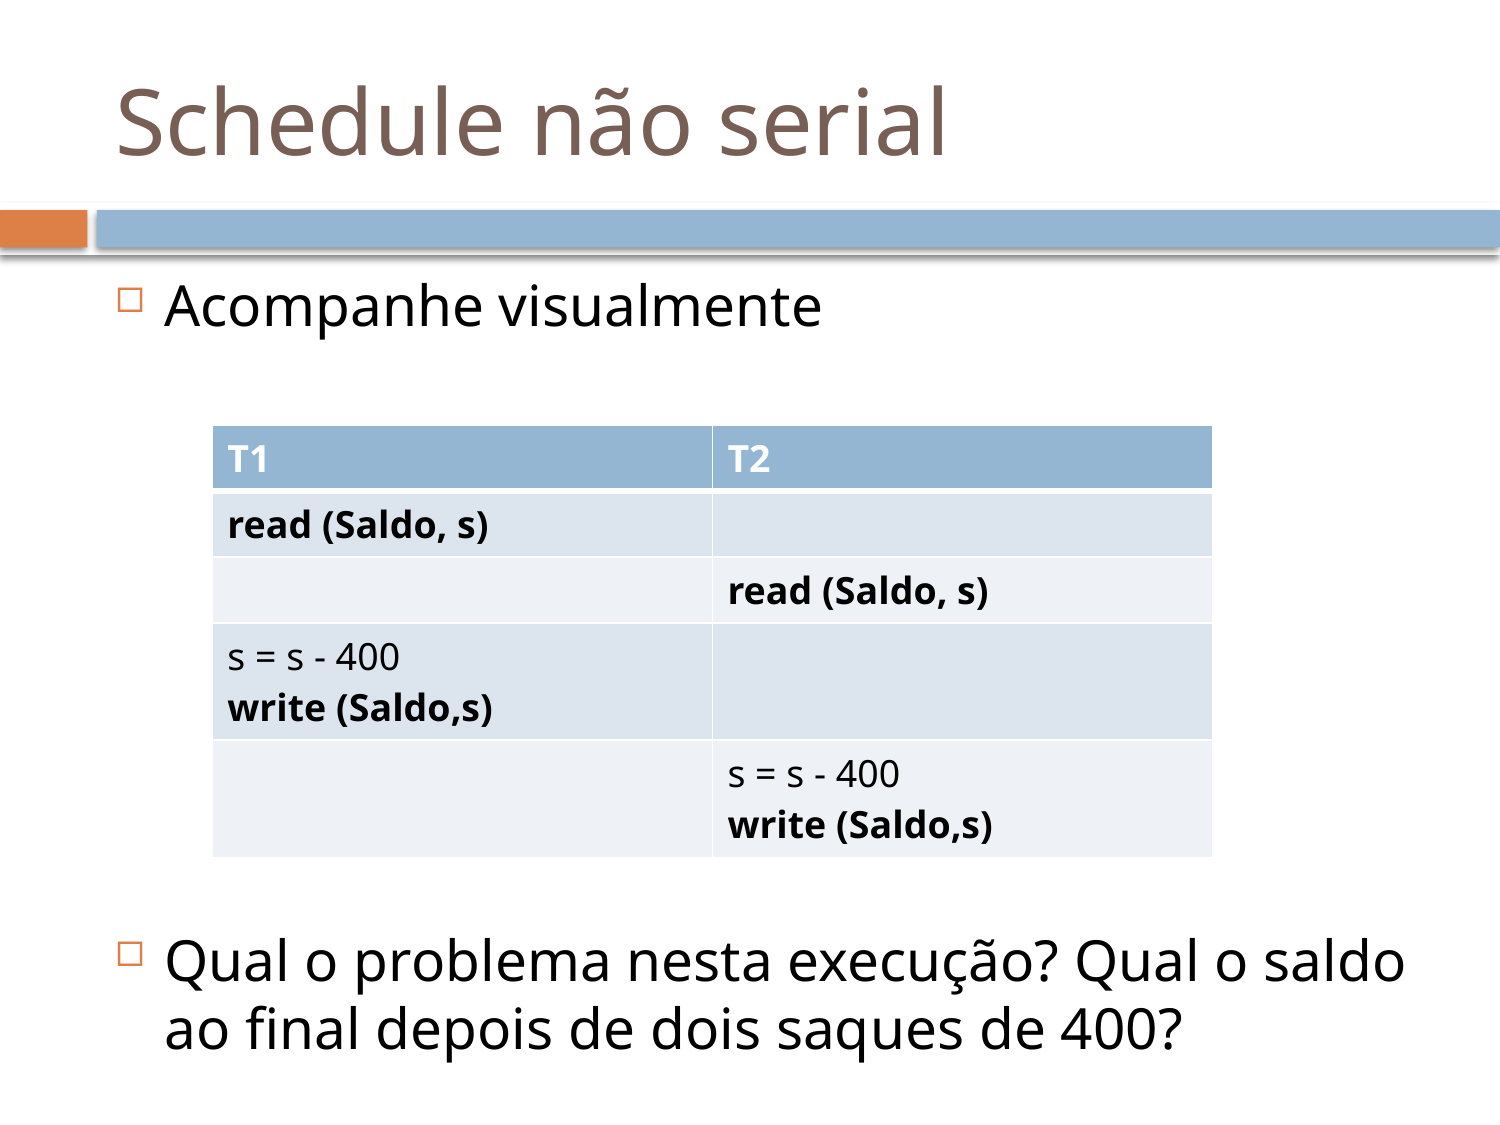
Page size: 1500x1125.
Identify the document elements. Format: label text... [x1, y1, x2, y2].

title Schedule não serial [100, 37, 1438, 200]
table_cell [713, 494, 1212, 556]
table_cell read (Saldo, s) [713, 558, 1212, 622]
table_cell [213, 741, 712, 857]
list Acompanhe visualmente Qual o problema nesta execução? Qual o saldo ao final depois de dois saques de 400? [100, 262, 1450, 1075]
table_header T1 [213, 426, 712, 488]
table_cell read (Saldo, s) [213, 494, 712, 556]
table_cell [713, 624, 1212, 739]
table_header T2 [713, 426, 1212, 488]
table_cell s = s - 400 write (Saldo,s) [713, 741, 1212, 857]
table_cell [213, 558, 712, 622]
table_cell s = s - 400 write (Saldo,s) [213, 624, 712, 739]
